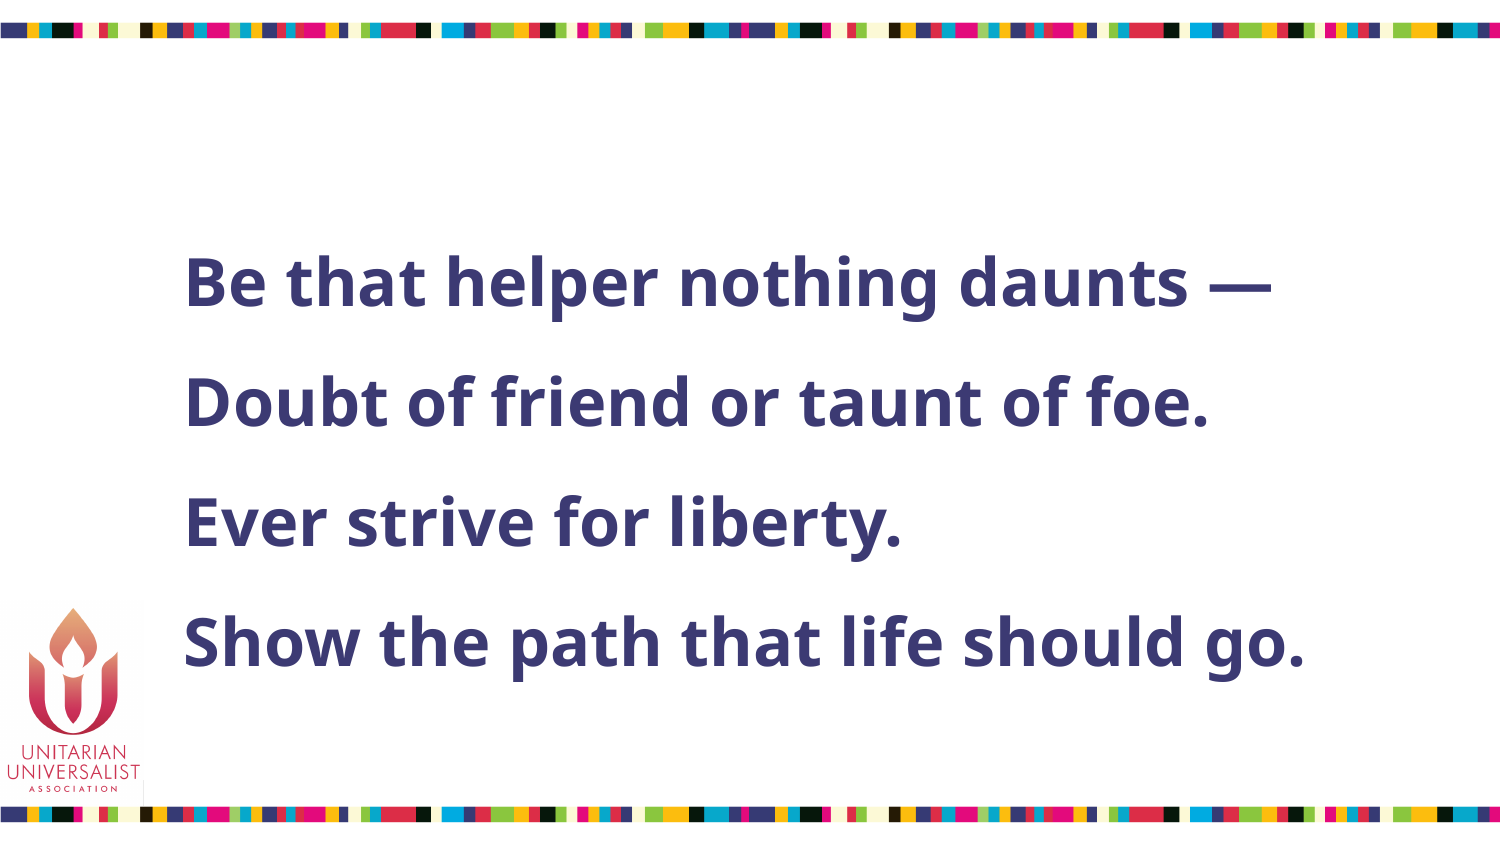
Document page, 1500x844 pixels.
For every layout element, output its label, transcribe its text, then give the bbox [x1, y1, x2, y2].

picture [0, 600, 1500, 824]
picture [0, 22, 1500, 40]
text_box Be that helper nothing daunts — Doubt of friend or taunt of foe. Ever strive for liberty. Show the path that life should go. [168, 184, 1421, 695]
